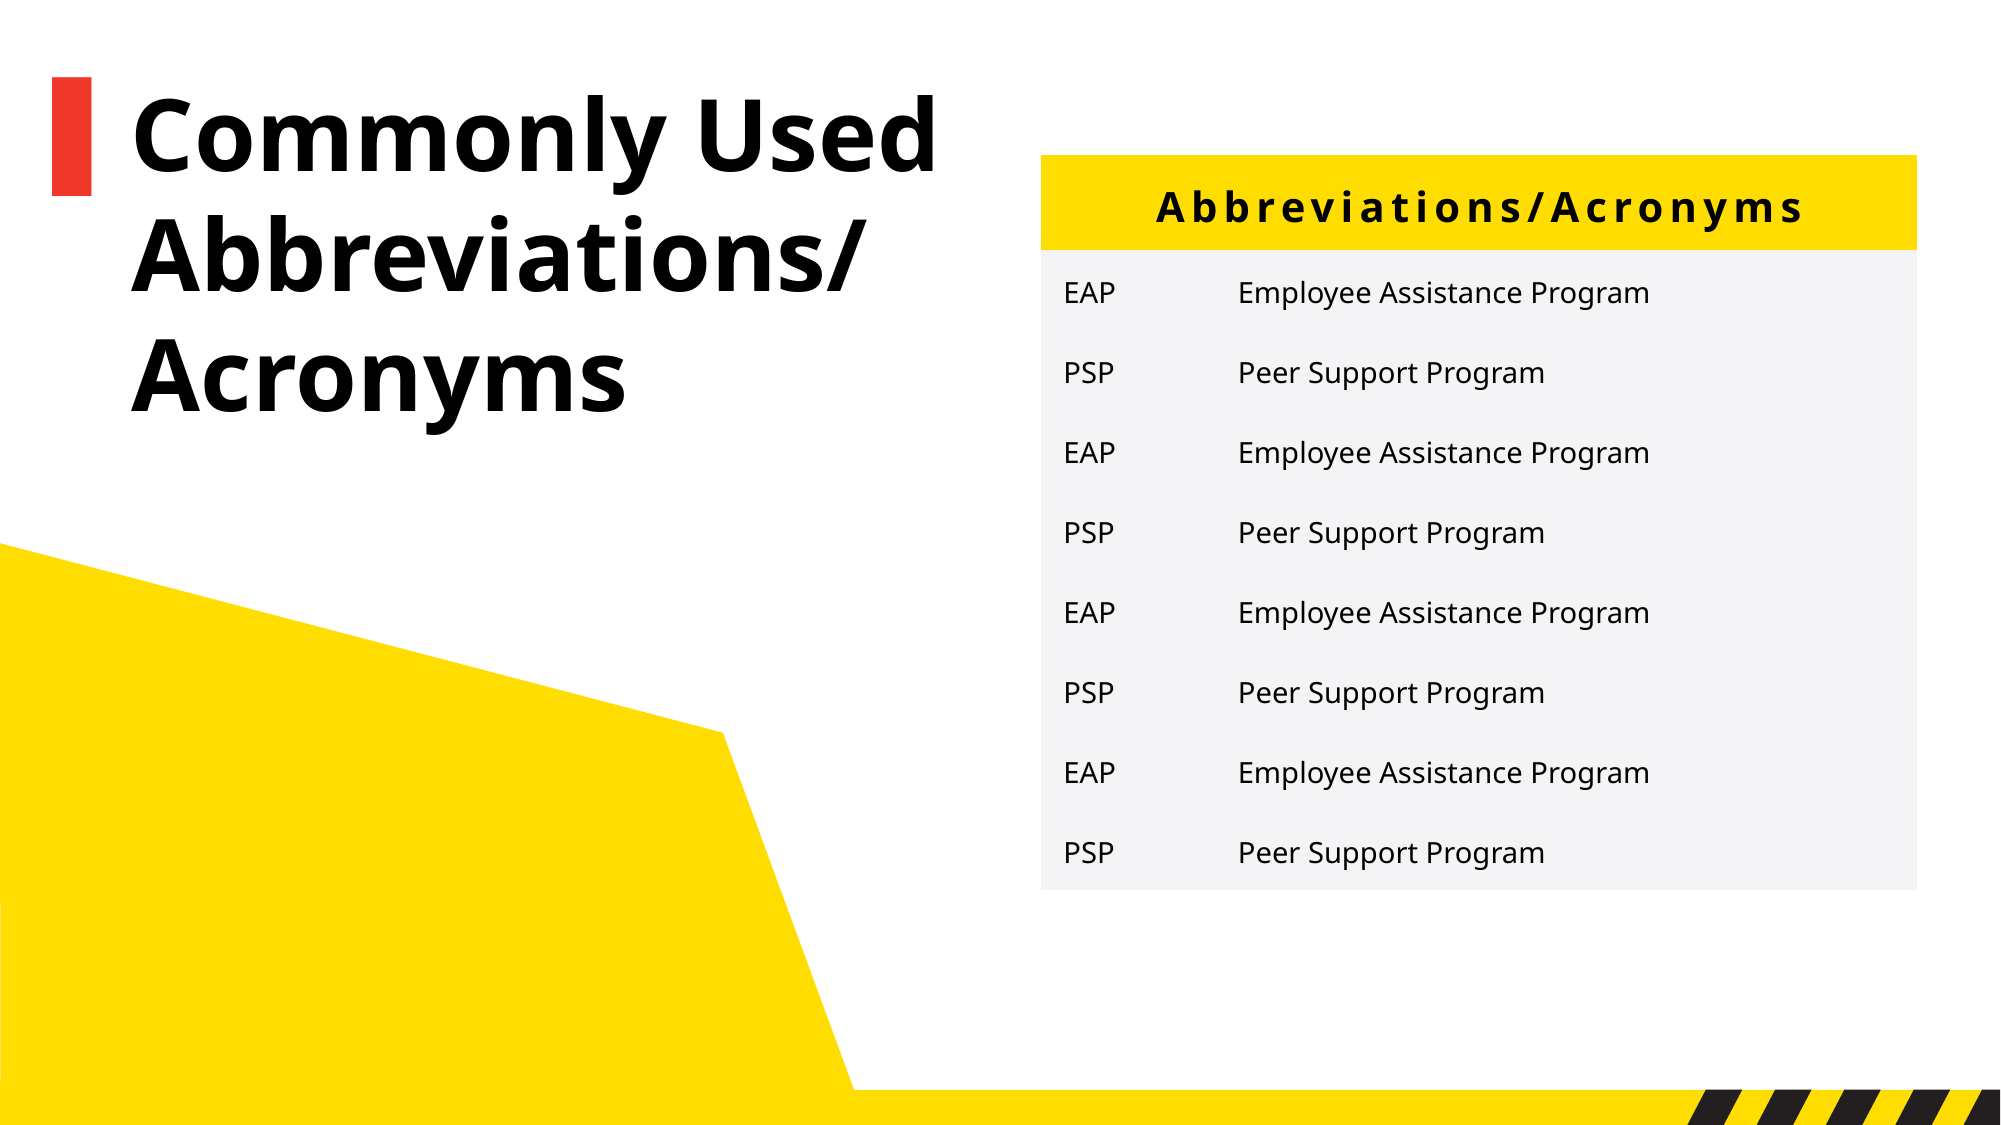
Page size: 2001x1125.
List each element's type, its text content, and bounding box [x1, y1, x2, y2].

table_cell EAP [1041, 730, 1215, 810]
table_cell Employee Assistance Program [1215, 730, 1917, 810]
table_cell Employee Assistance Program [1215, 410, 1917, 490]
table_header Abbreviations/Acronyms [1041, 155, 1917, 250]
table_cell PSP [1041, 650, 1215, 730]
table_cell Peer Support Program [1215, 490, 1917, 570]
table_cell EAP [1041, 250, 1215, 330]
table_cell EAP [1041, 410, 1215, 490]
table_cell Peer Support Program [1215, 330, 1917, 410]
table_cell Peer Support Program [1215, 810, 1917, 890]
table_cell Employee Assistance Program [1215, 250, 1917, 330]
table_cell PSP [1041, 330, 1215, 410]
table_cell PSP [1041, 490, 1215, 570]
table_cell Peer Support Program [1215, 650, 1917, 730]
table_cell Employee Assistance Program [1215, 570, 1917, 650]
table_cell PSP [1041, 810, 1215, 890]
text_box ▌Commonly Used Abbreviations/ Acronyms [38, 64, 1161, 489]
table_cell EAP [1041, 570, 1215, 650]
